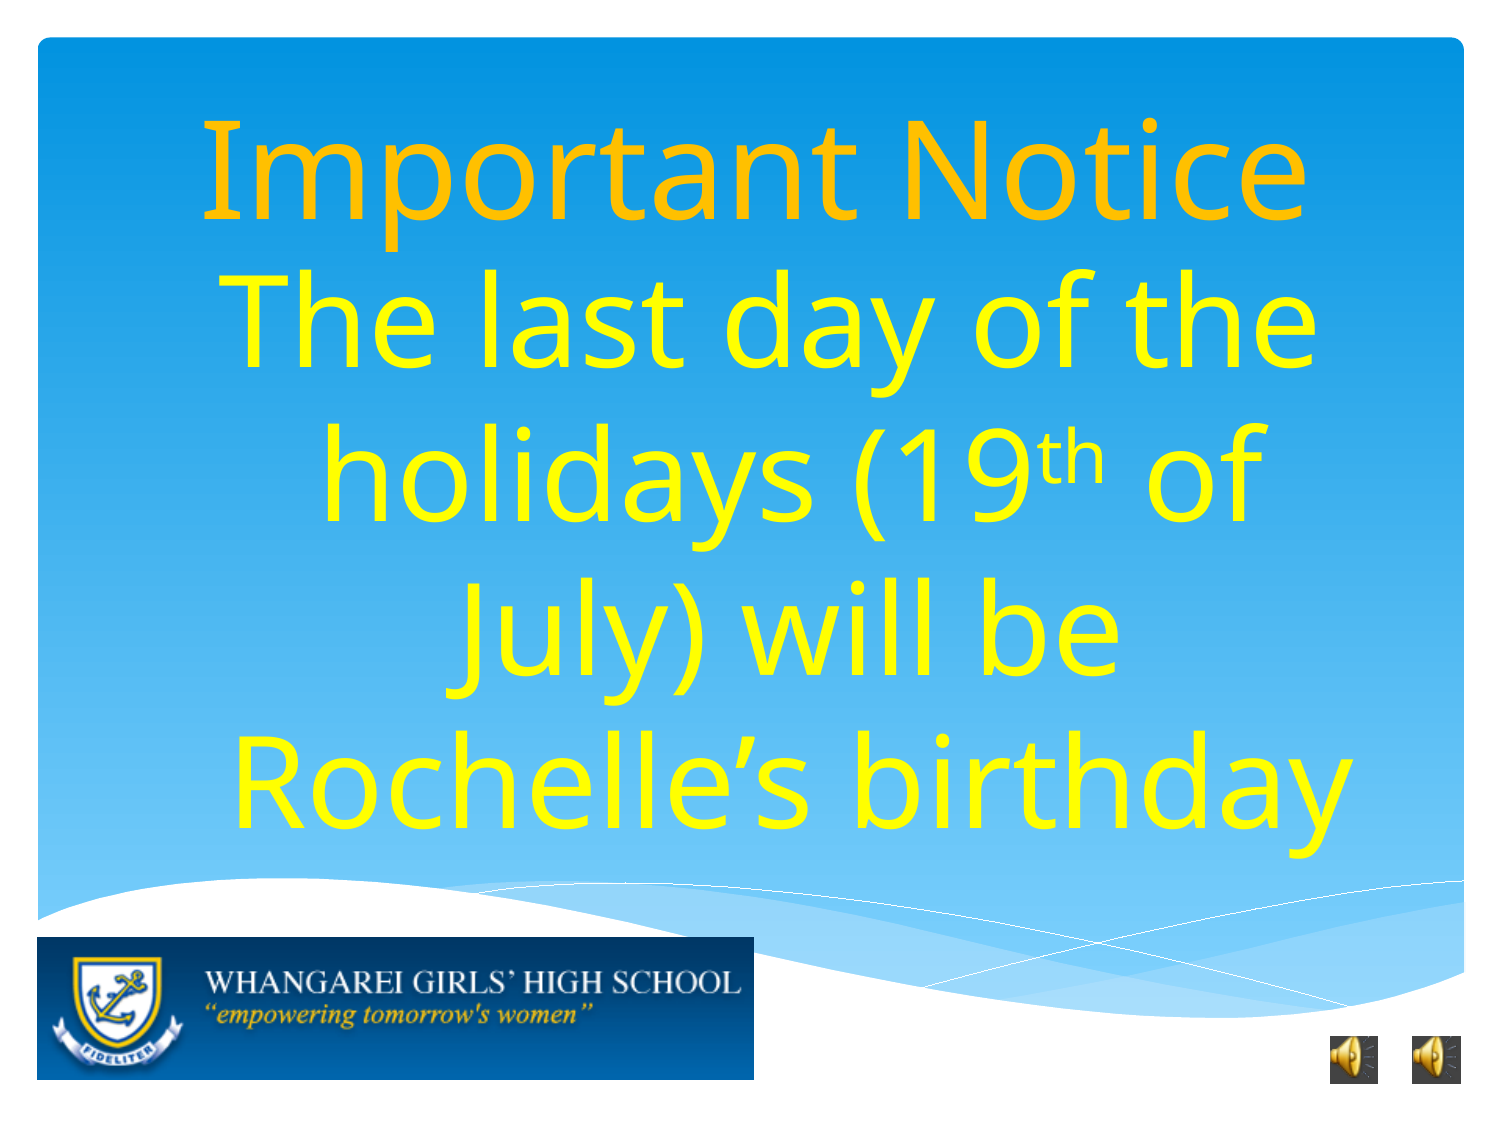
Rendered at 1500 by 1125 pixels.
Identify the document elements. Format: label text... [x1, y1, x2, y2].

picture [1328, 1034, 1380, 1086]
picture [37, 937, 754, 1080]
text_box The last day of the holidays (19th of July) will be Rochelle’s birthday [149, 231, 1391, 963]
text_box Important Notice [149, 37, 1362, 255]
picture [1411, 1034, 1462, 1086]
